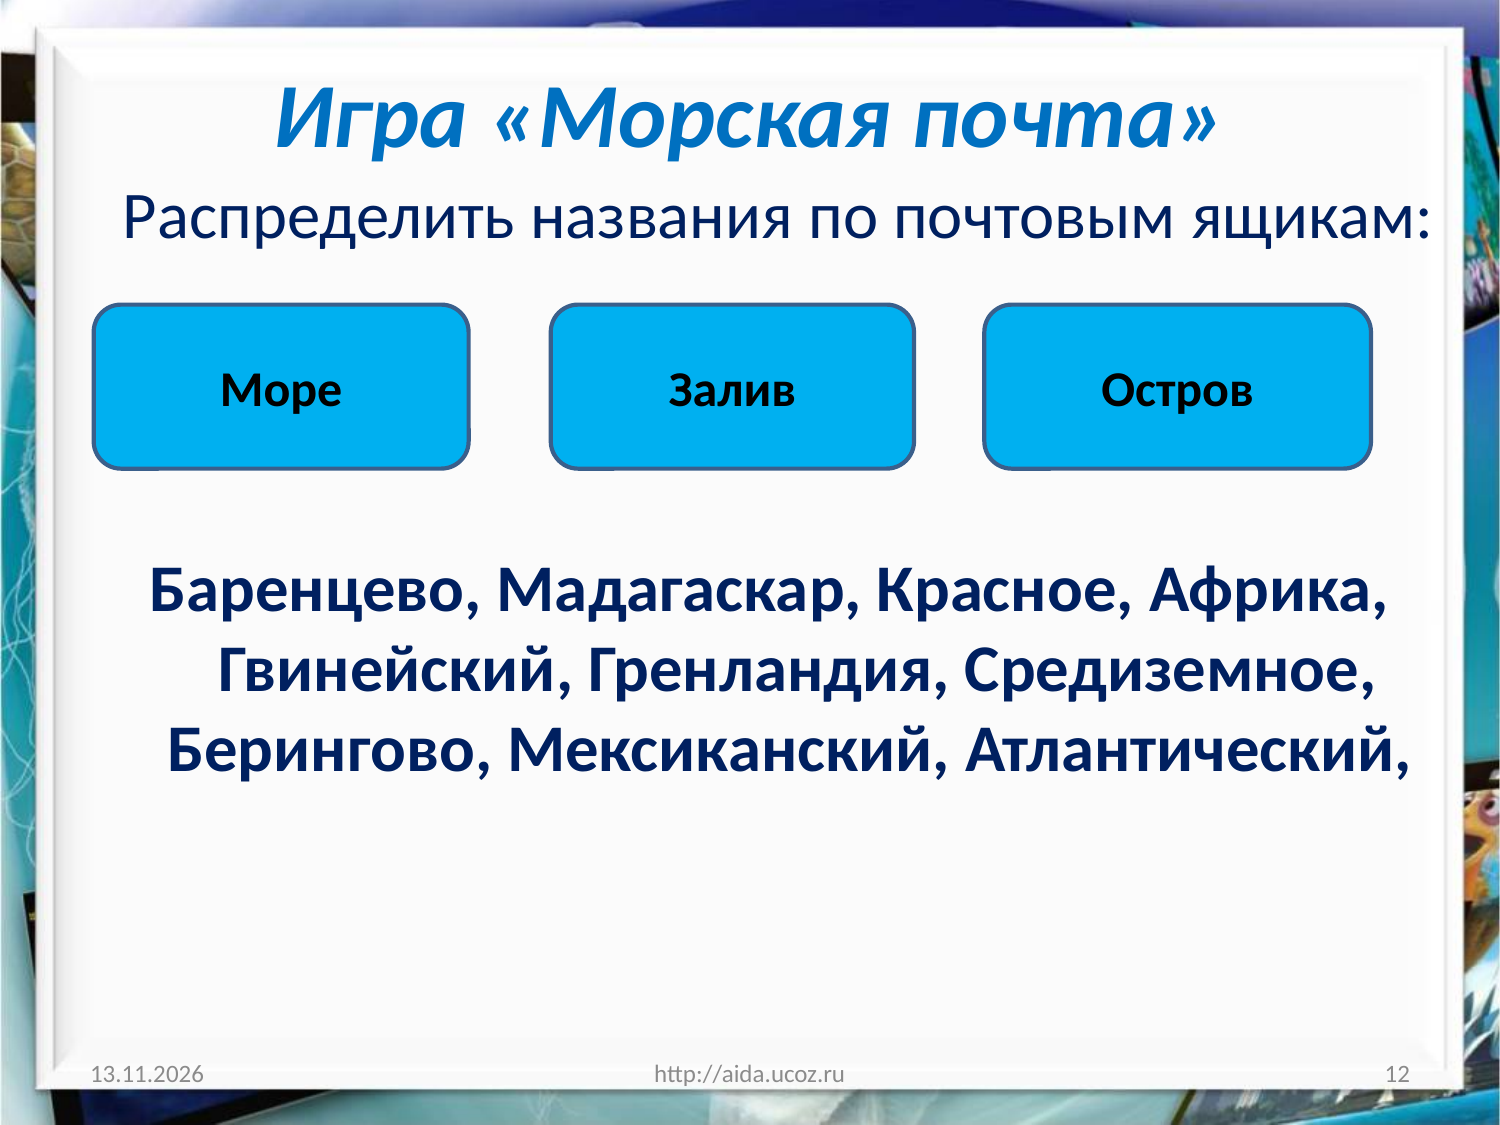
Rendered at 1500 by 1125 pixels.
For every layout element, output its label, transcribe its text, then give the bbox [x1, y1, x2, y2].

text_box Море [91, 302, 471, 471]
footer http://aida.ucoz.ru [512, 1042, 988, 1103]
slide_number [75, 1042, 425, 1103]
picture [0, 0, 1500, 1125]
text_box Залив [548, 302, 917, 471]
title Игра «Морская почта» [74, 44, 1426, 163]
list Распределить названия по почтовым ящикам: Баренцево, Мадагаскар, Красное, Африка, Гвинейский, Гренландия, Средиземное, Берингово, Мексиканский, Атлантический, [74, 163, 1466, 973]
slide_number 12 [1074, 1042, 1425, 1103]
text_box Остров [982, 302, 1374, 471]
